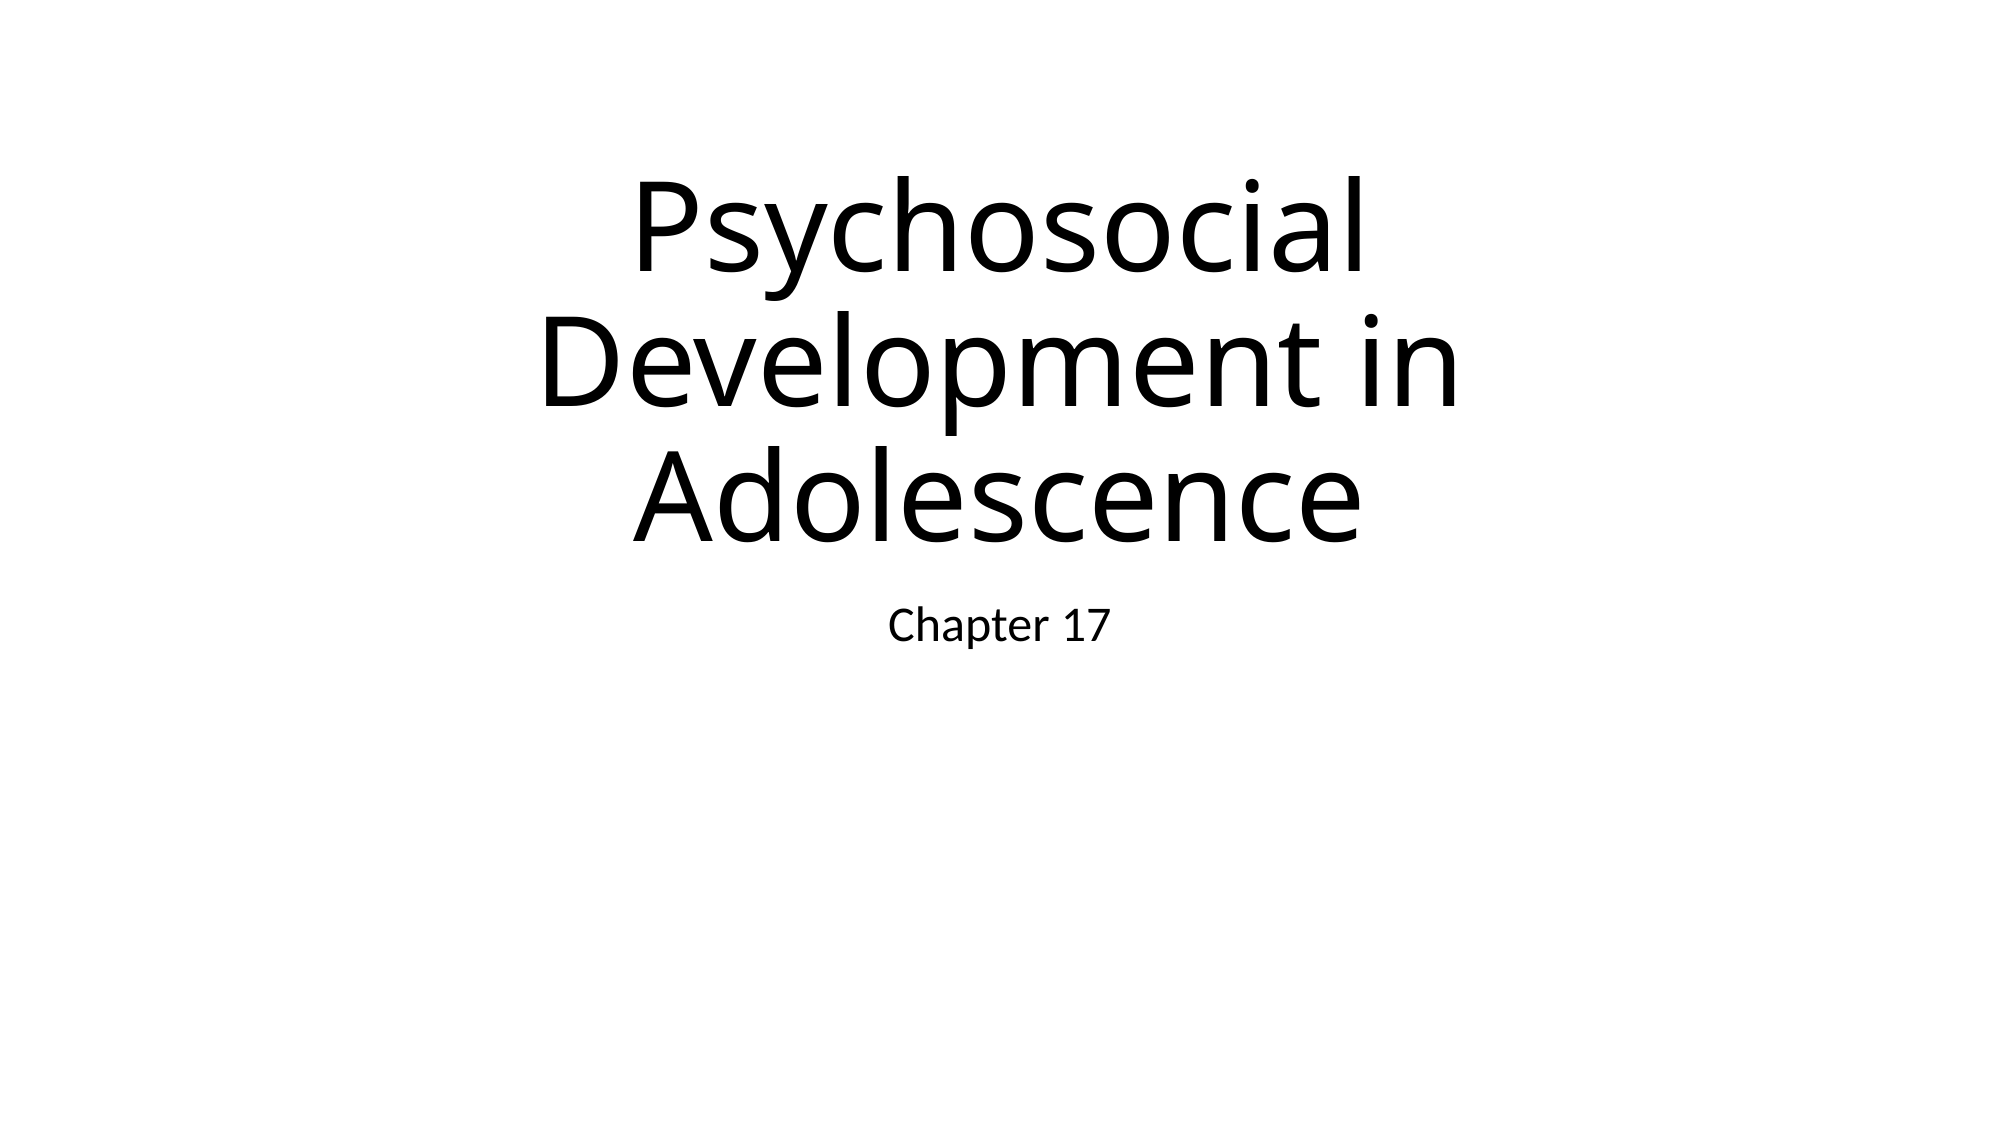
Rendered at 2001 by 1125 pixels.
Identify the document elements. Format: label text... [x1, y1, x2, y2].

subtitle Chapter 17 [249, 590, 1750, 863]
title Psychosocial Development in Adolescence [249, 184, 1750, 576]
